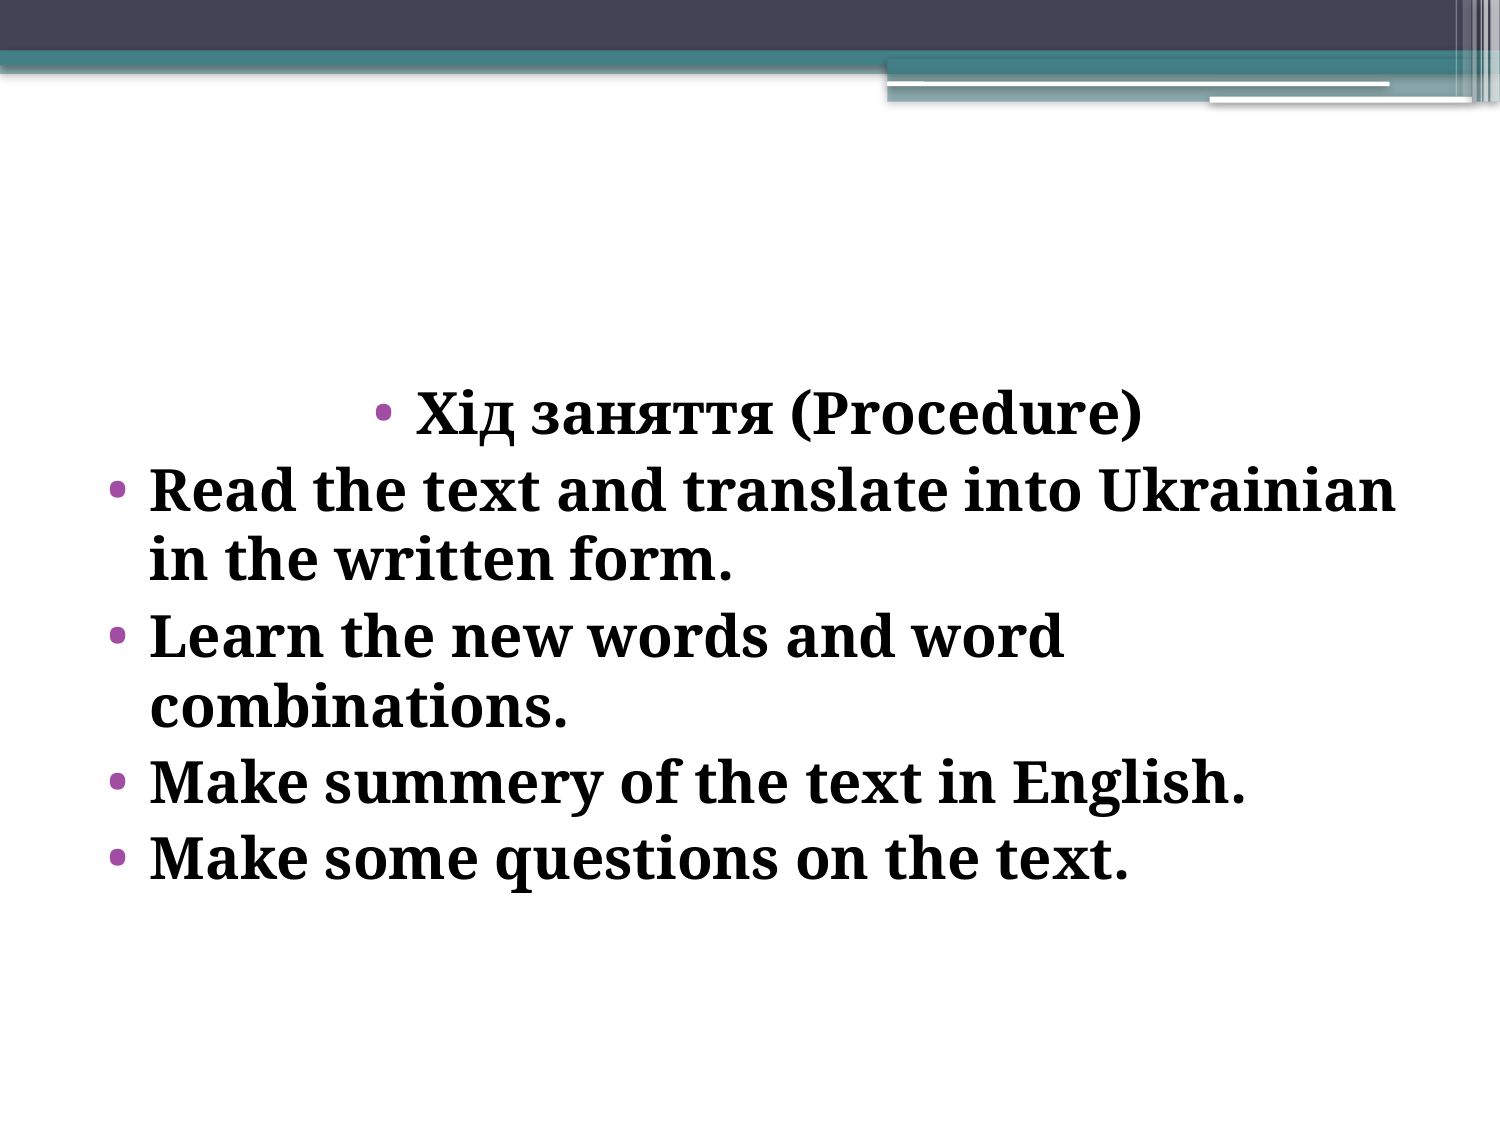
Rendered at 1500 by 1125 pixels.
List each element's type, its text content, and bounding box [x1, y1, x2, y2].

list Хід заняття (Procedure) Read the text and translate into Ukrainian in the written form. Learn the new words and word combinations. Make summery of the text in English. Make some questions on the text. [75, 368, 1425, 1079]
